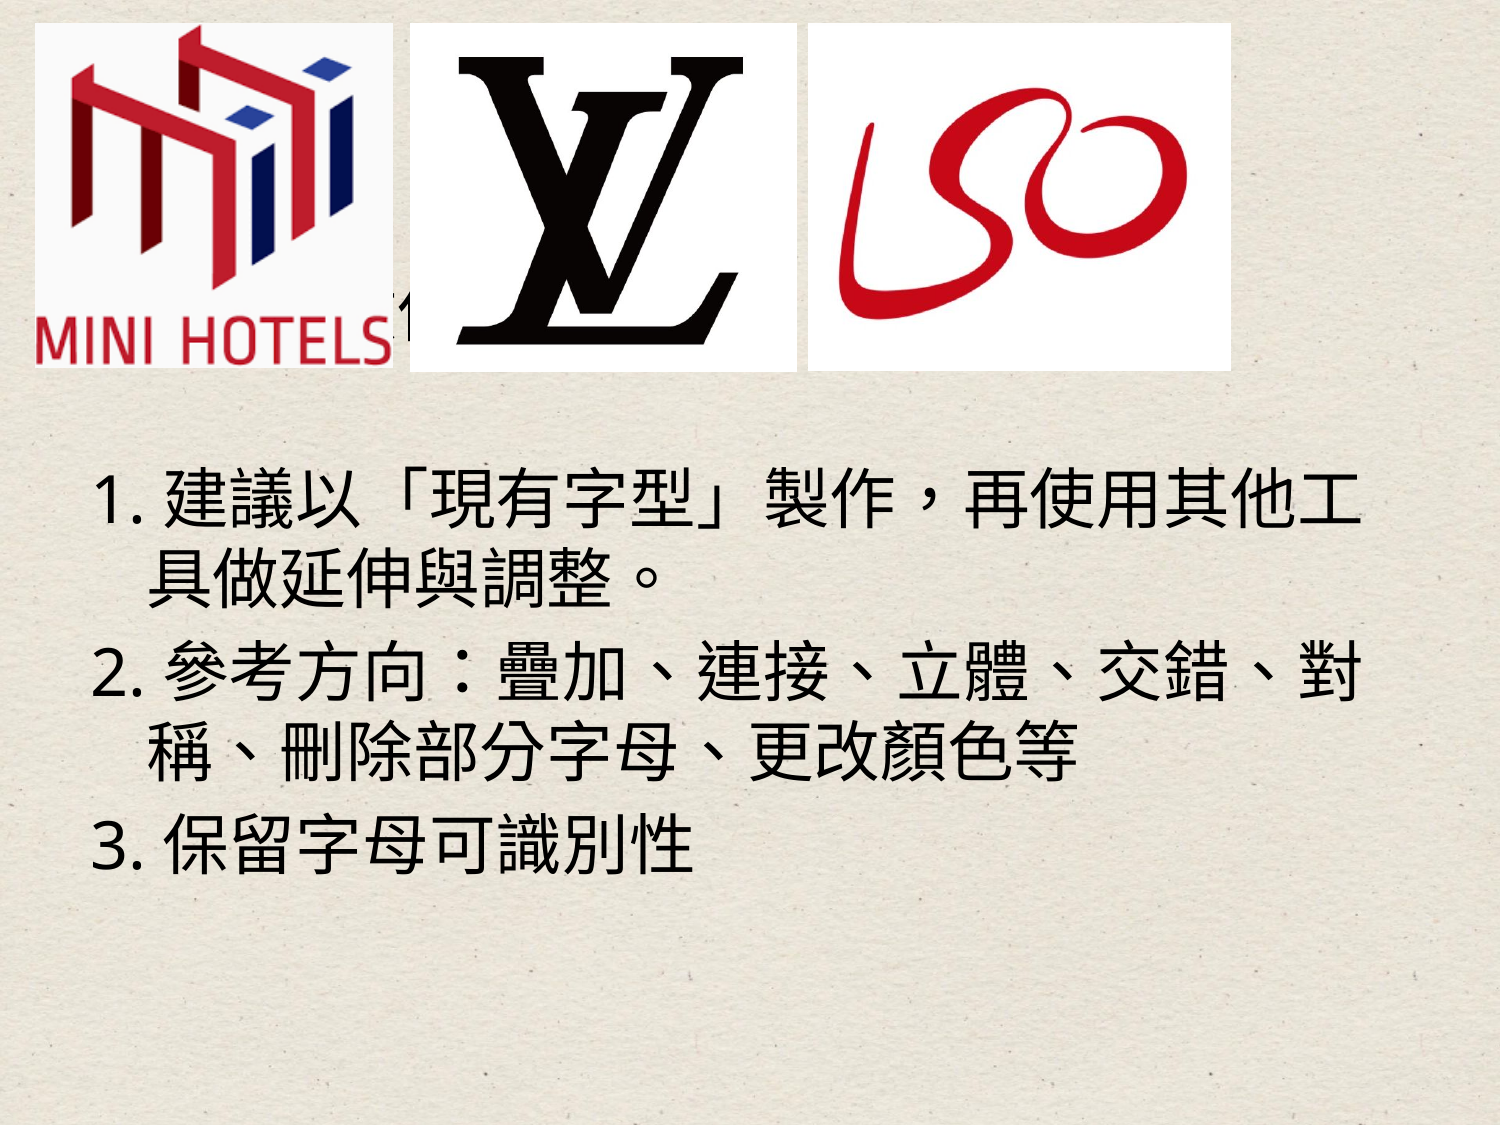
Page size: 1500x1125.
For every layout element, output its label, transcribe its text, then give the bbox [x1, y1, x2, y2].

list STEP 3 數位化、概念化 1.建議以「現有字型」製作，再使用其他工具做延伸與調整。 2.參考方向：疊加、連接、立體、交錯、對稱、刪除部分字母、更改顏色等 3.保留字母可識別性 [75, 262, 1425, 1005]
picture [0, 0, 1500, 1125]
